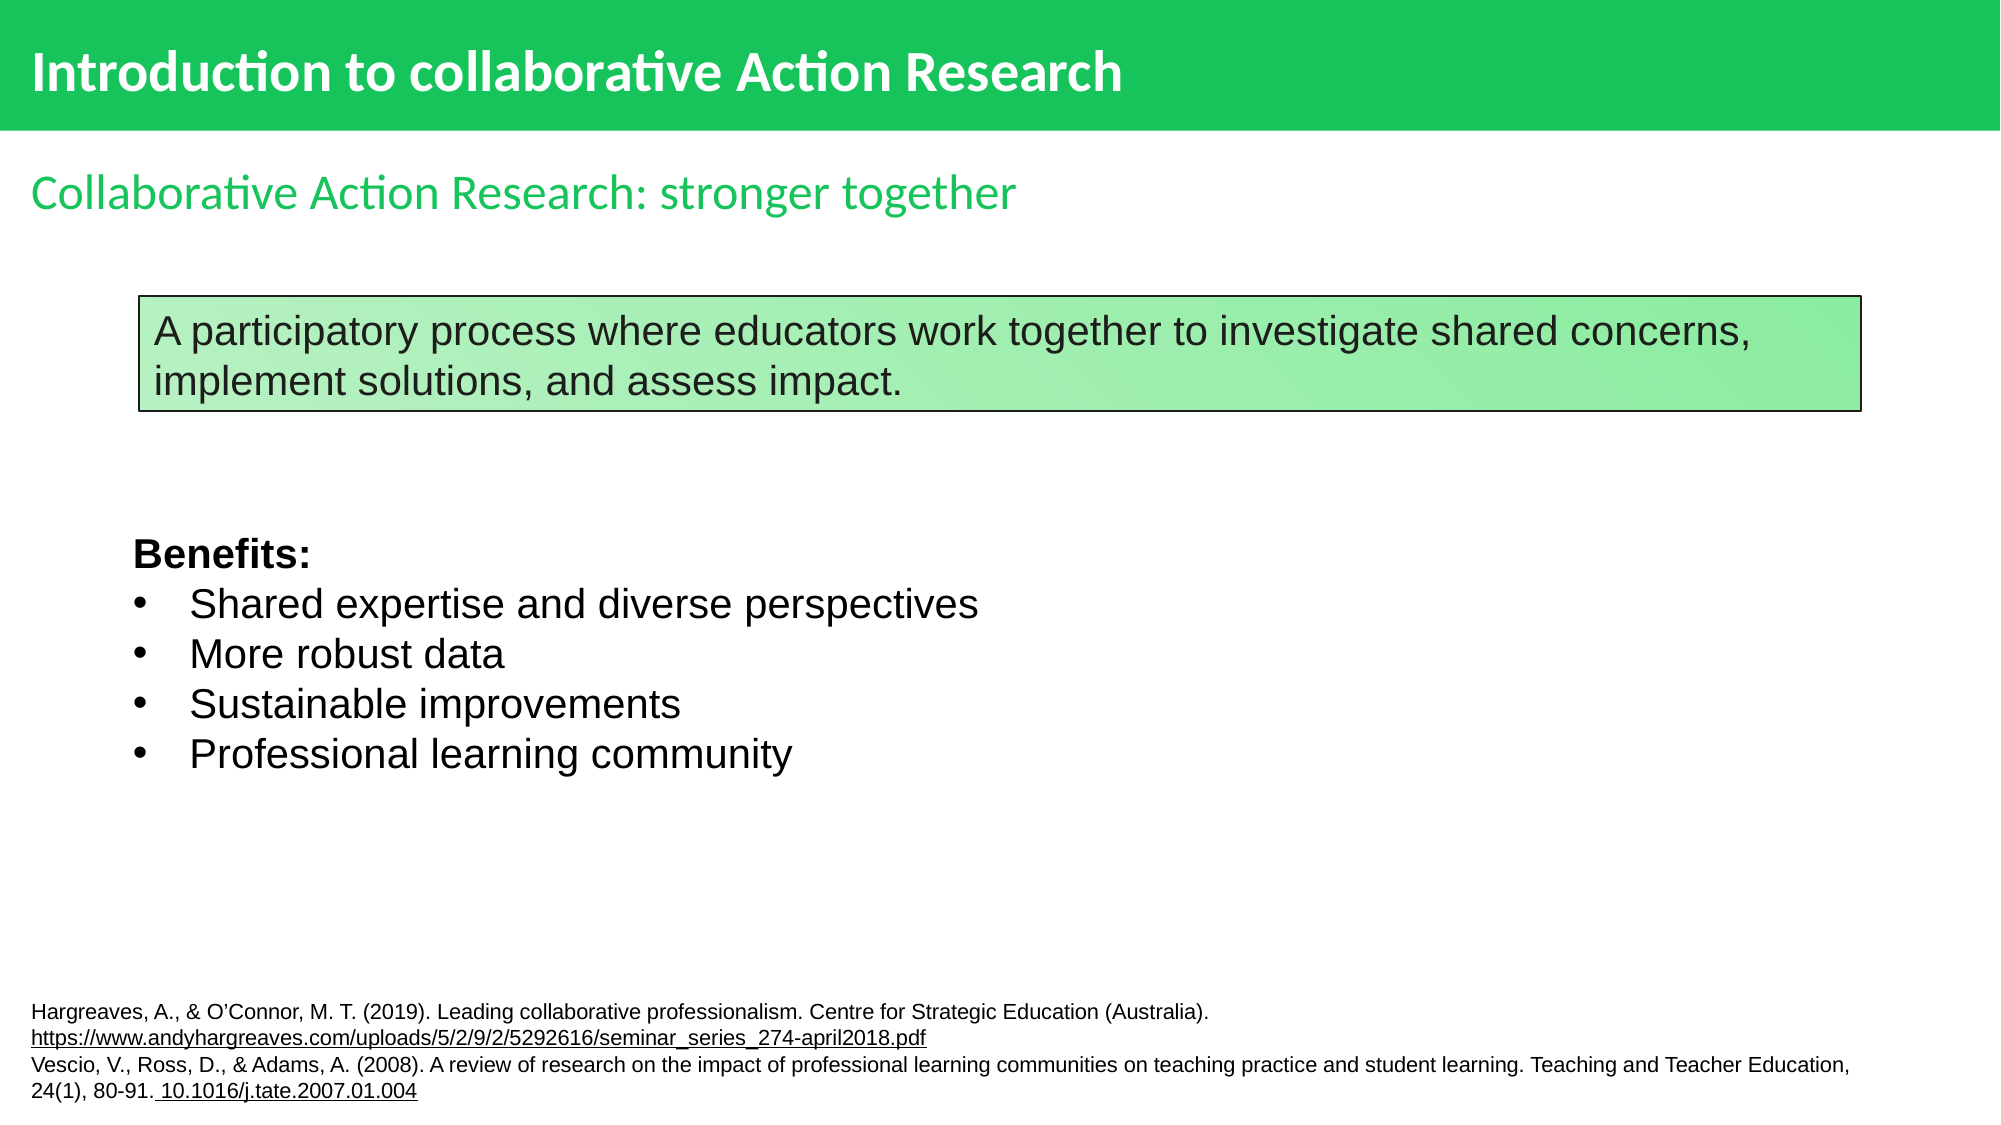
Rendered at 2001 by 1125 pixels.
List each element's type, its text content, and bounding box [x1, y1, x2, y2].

text_box Hargreaves, A., & O’Connor, M. T. (2019). Leading collaborative professionalism. Centre for Strategic Education (Australia). https://www.andyhargreaves.com/uploads/5/2/9/2/5292616/seminar_series_274-april2018.pdf Vescio, V., Ross, D., & Adams, A. (2008). A review of research on the impact of professional learning communities on teaching practice and student learning. Teaching and Teacher Education, 24(1), 80-91. 10.1016/j.tate.2007.01.004 [16, 990, 1918, 1111]
text_box Benefits: Shared expertise and diverse perspectives More robust data Sustainable improvements Professional learning community [117, 519, 1861, 785]
title Introduction to collaborative Action Research [16, 13, 1976, 131]
text_box A participatory process where educators work together to investigate shared concerns, implement solutions, and assess impact. [139, 296, 1861, 412]
text_box Collaborative Action Research: stronger together [16, 151, 2000, 227]
